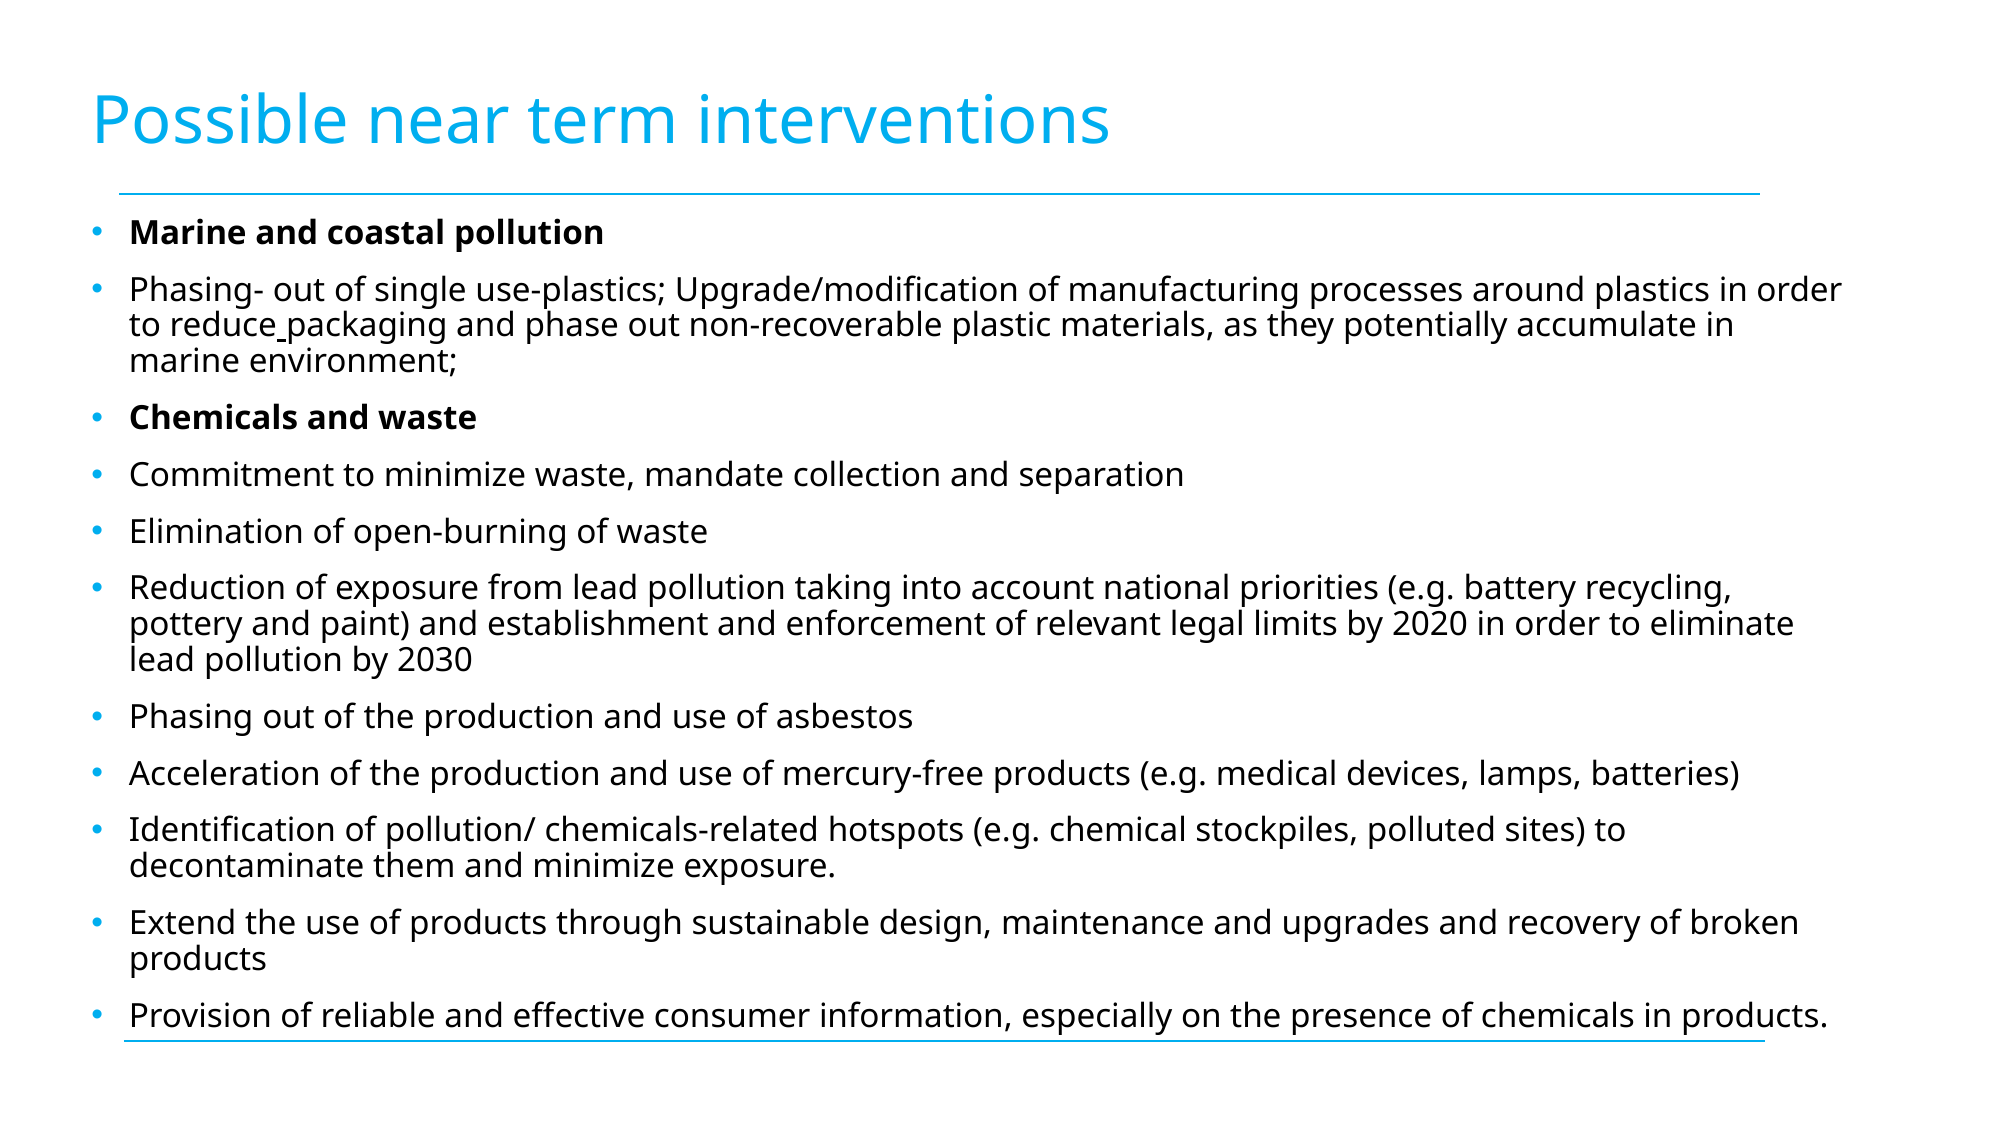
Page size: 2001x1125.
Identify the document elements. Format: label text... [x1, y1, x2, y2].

title Possible near term interventions [76, 59, 1863, 184]
list Marine and coastal pollution Phasing- out of single use-plastics; Upgrade/modification of manufacturing processes around plastics in order to reduce packaging and phase out non-recoverable plastic materials, as they potentially accumulate in marine environment; Chemicals and waste Commitment to minimize waste, mandate collection and separation Elimination of open-burning of waste Reduction of exposure from lead pollution taking into account national priorities (e.g. battery recycling, pottery and paint) and establishment and enforcement of relevant legal limits by 2020 in order to eliminate lead pollution by 2030 Phasing out of the production and use of asbestos Acceleration of the production and use of mercury-free products (e.g. medical devices, lamps, batteries) Identification of pollution/ chemicals-related hotspots (e.g. chemical stockpiles, polluted sites) to decontaminate them and minimize exposure. Extend the use of products through sustainable design, maintenance and upgrades and recovery of broken products Provision of reliable and effective consumer information, especially on the presence of chemicals in products. [76, 208, 1863, 1014]
